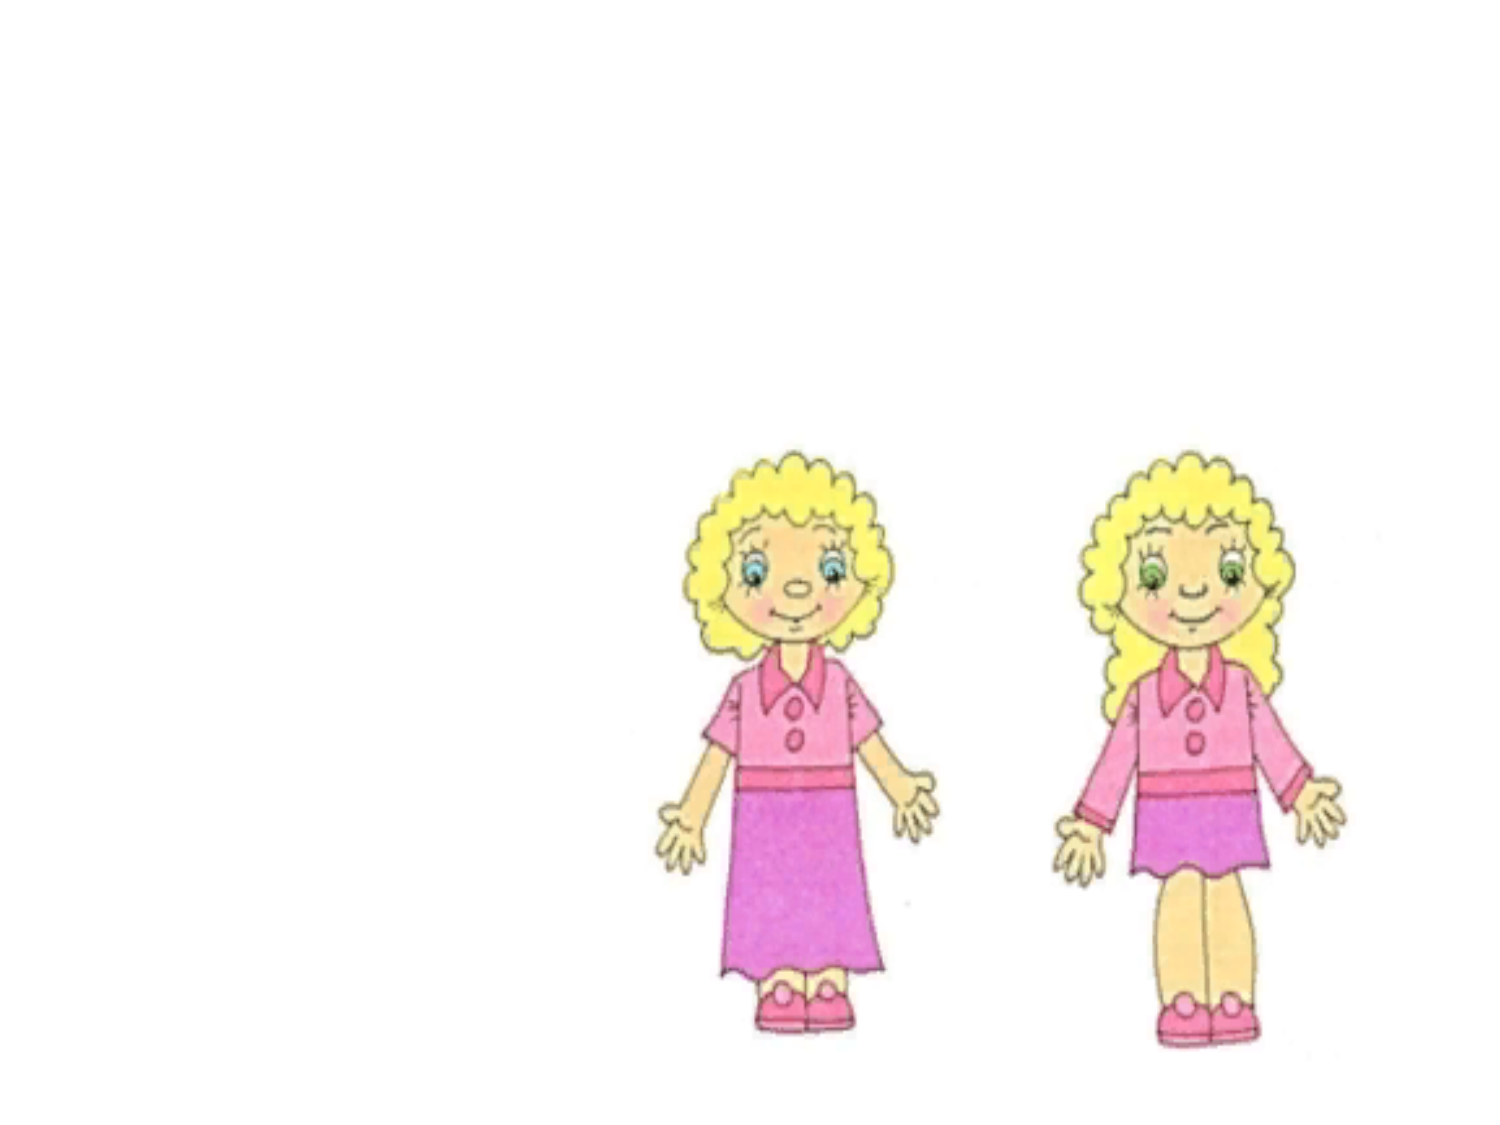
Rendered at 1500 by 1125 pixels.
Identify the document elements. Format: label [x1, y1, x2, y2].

picture [574, 396, 1436, 1083]
